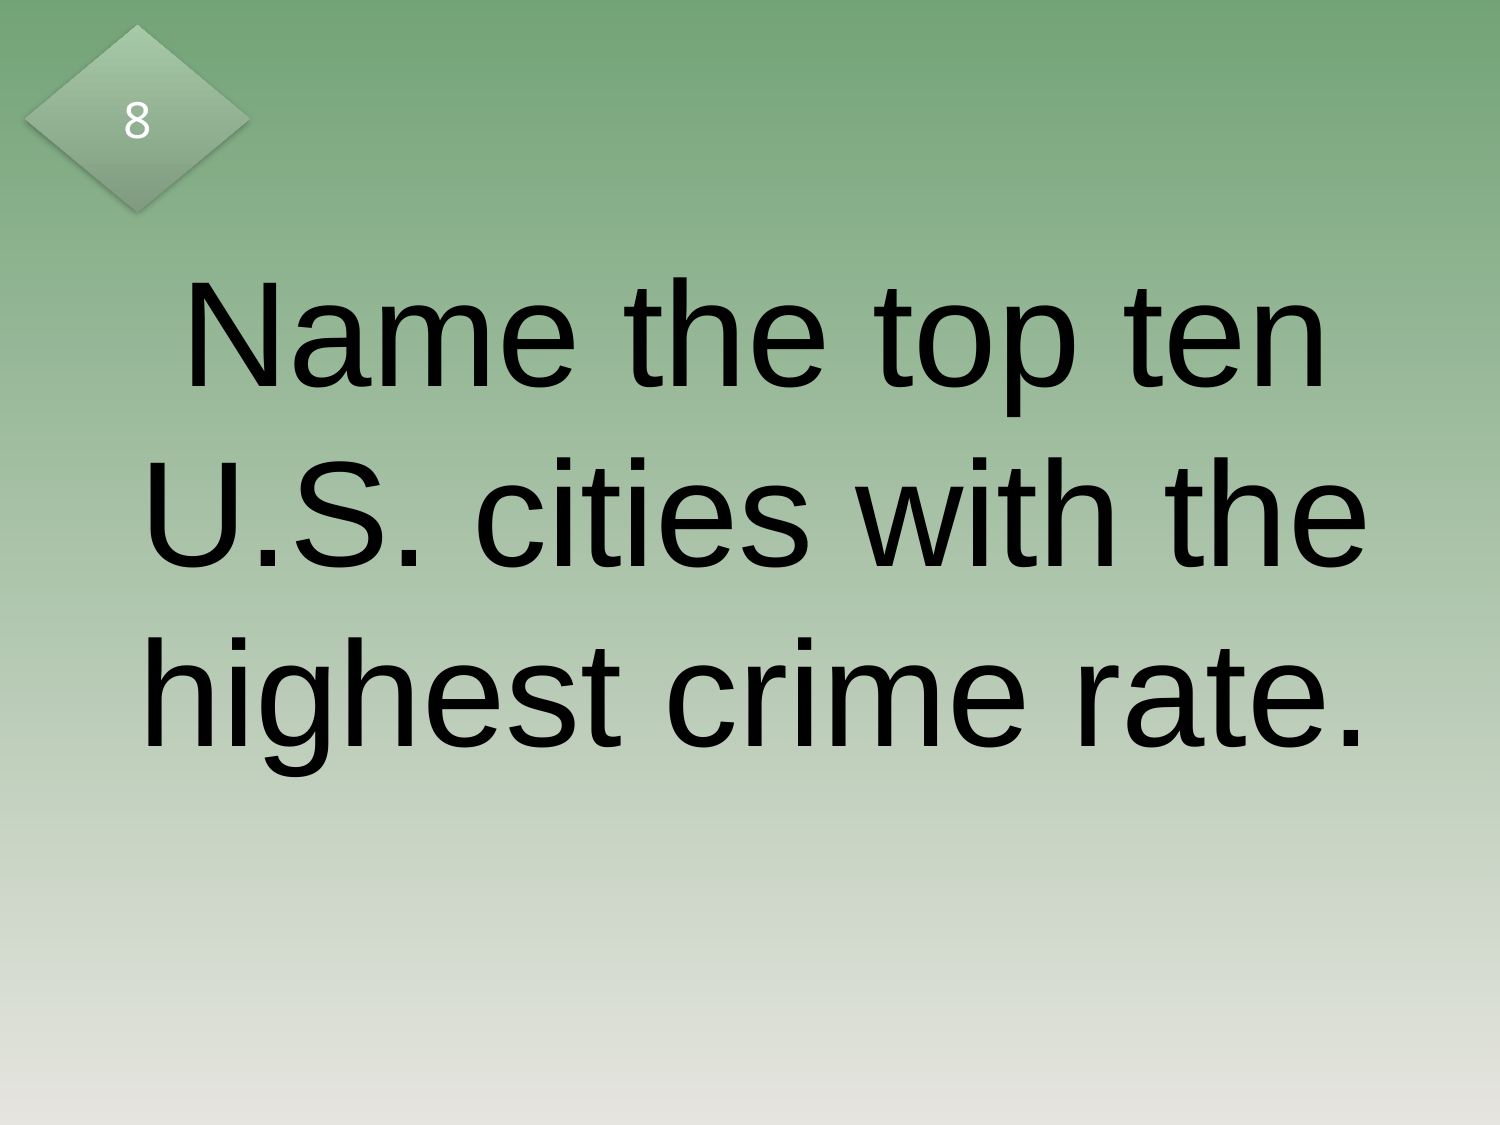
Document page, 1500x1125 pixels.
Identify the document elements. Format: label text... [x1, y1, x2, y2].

title Name the top ten U.S. cities with the highest crime rate. [112, 137, 1401, 876]
text_box 8 [24, 24, 250, 213]
